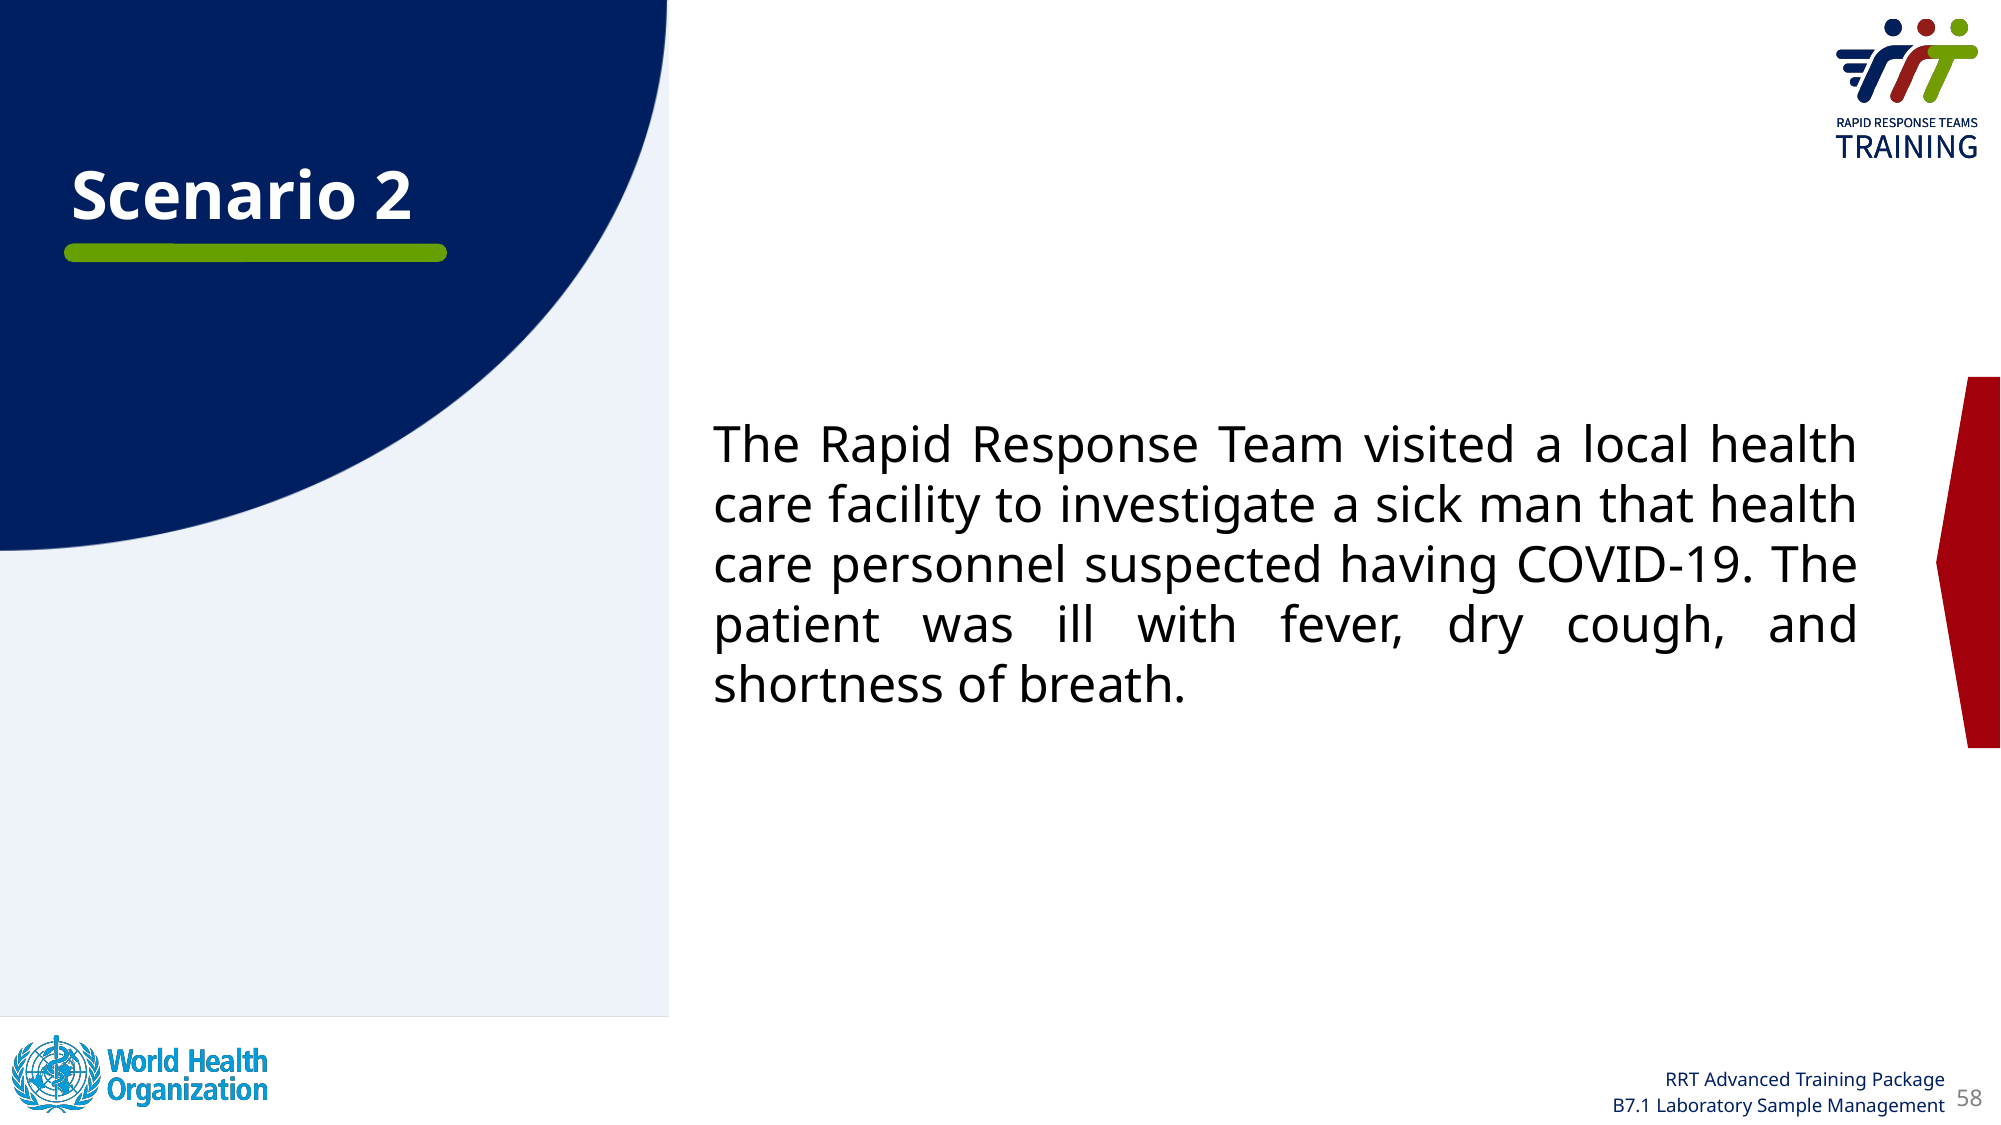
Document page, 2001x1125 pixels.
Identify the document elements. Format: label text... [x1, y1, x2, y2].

picture [36, 1088, 78, 1105]
picture [34, 1054, 43, 1078]
picture [12, 1083, 48, 1113]
picture [1835, 19, 1978, 167]
picture [24, 1054, 36, 1087]
text_box Scenario 2 [63, 145, 615, 240]
picture [40, 1062, 47, 1070]
picture [22, 1062, 26, 1077]
picture [30, 1083, 37, 1091]
picture [71, 1053, 90, 1091]
picture [46, 1056, 54, 1062]
text_box The Rapid Response Team visited a local health care facility to investigate a sick man that health care personnel suspected having COVID-19. The patient was ill with fever, dry cough, and shortness of breath. [704, 403, 1869, 722]
picture [59, 1035, 267, 1113]
picture [0, 0, 669, 1018]
picture [50, 1108, 62, 1113]
picture [12, 1035, 54, 1068]
